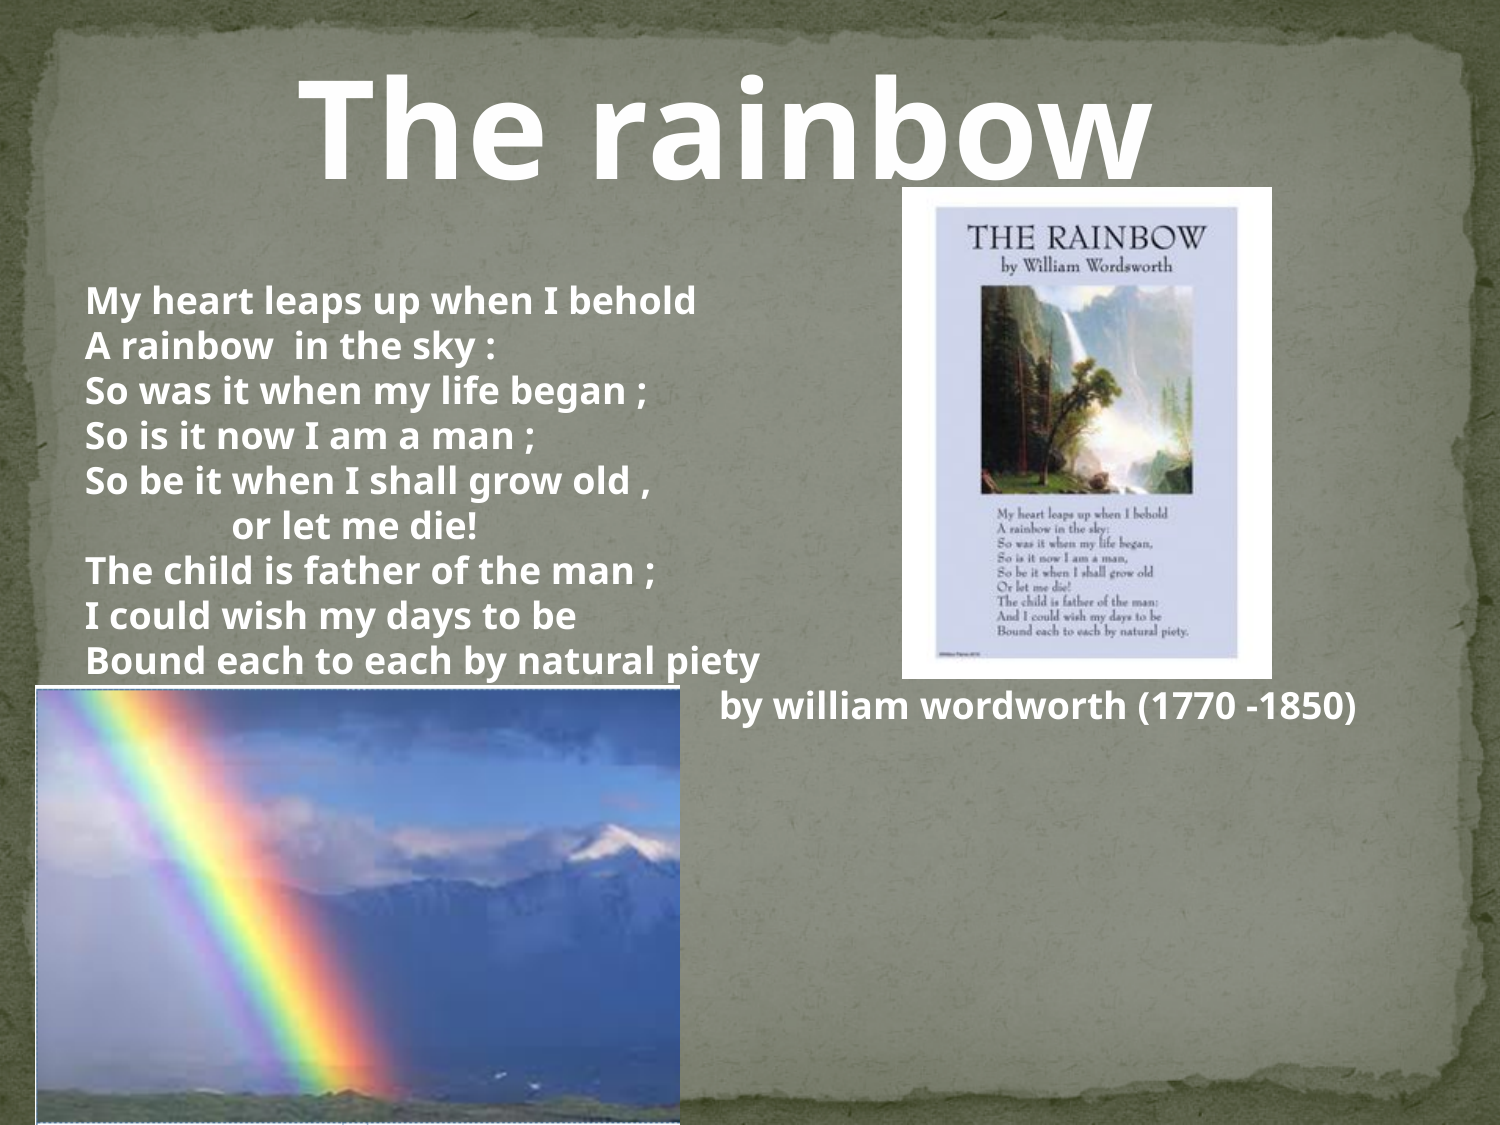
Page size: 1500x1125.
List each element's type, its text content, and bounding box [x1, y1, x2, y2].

picture [35, 685, 680, 1125]
picture [902, 187, 1272, 679]
text_box The rainbow [281, 35, 1171, 215]
text_box My heart leaps up when I behold A rainbow in the sky : So was it when my life began ; So is it now I am a man ; So be it when I shall grow old , or let me die! The child is father of the man ; I could wish my days to be Bound each to each by natural piety by william wordworth (1770 -1850) [70, 269, 1500, 735]
